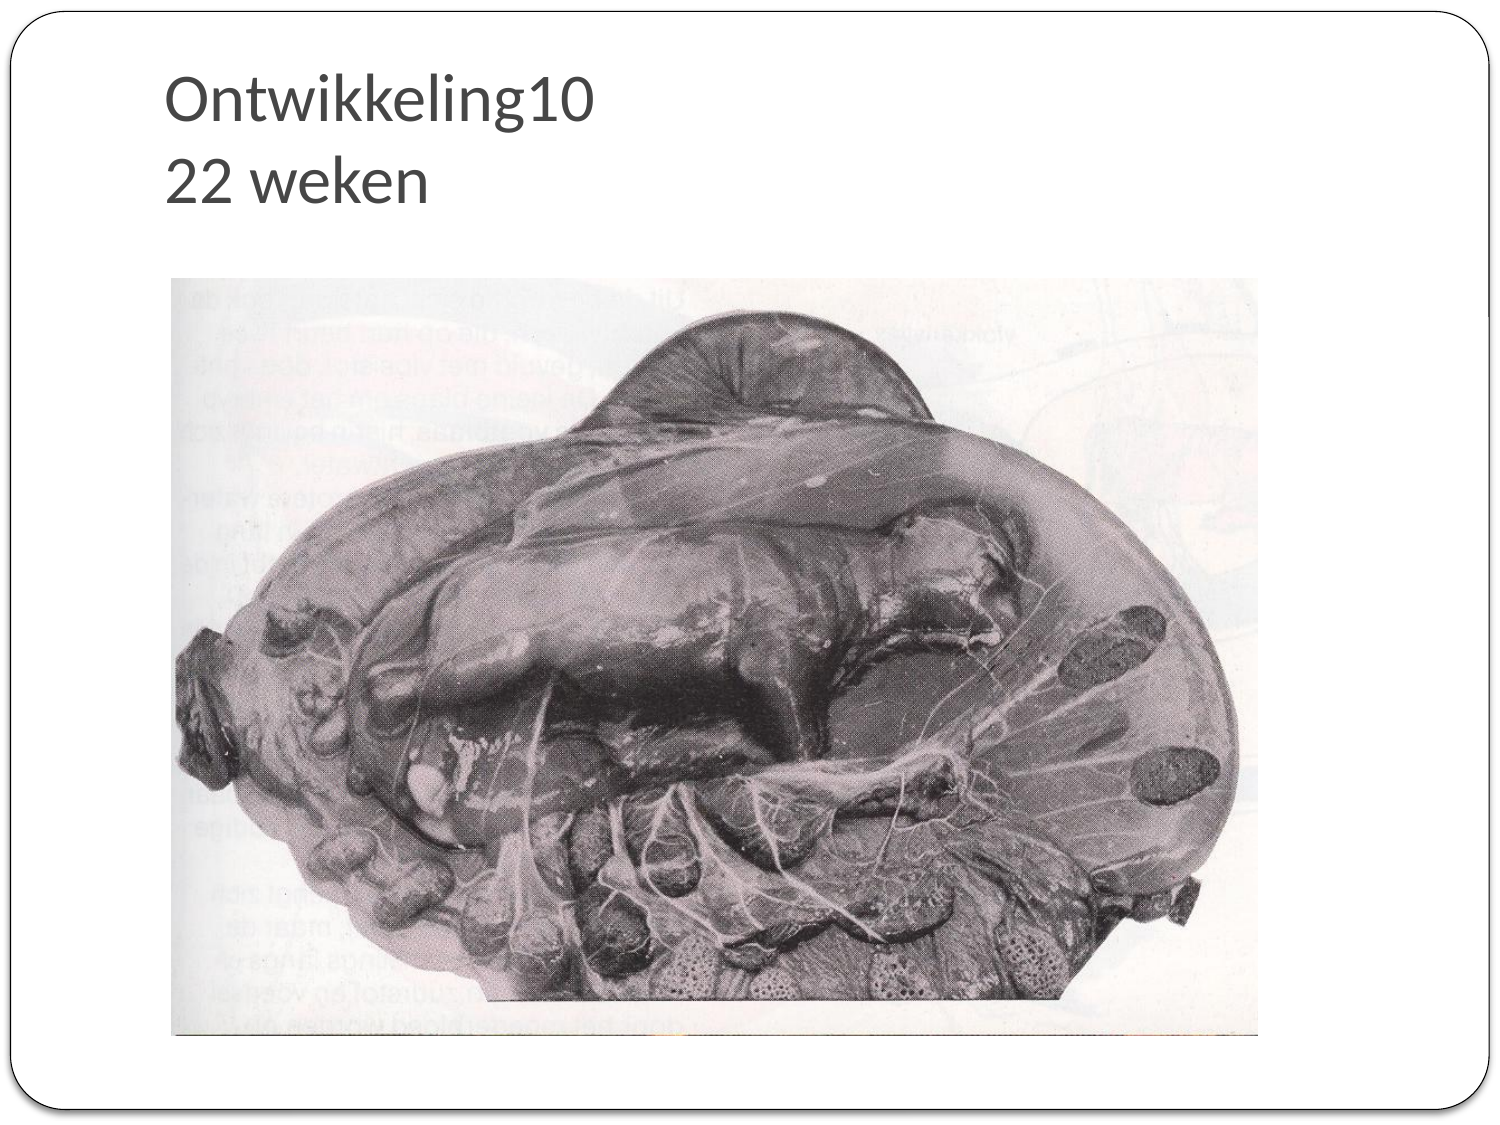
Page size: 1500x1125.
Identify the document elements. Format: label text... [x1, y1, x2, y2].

picture [170, 278, 1259, 1036]
title Ontwikkeling10 22 weken [150, 45, 1425, 233]
